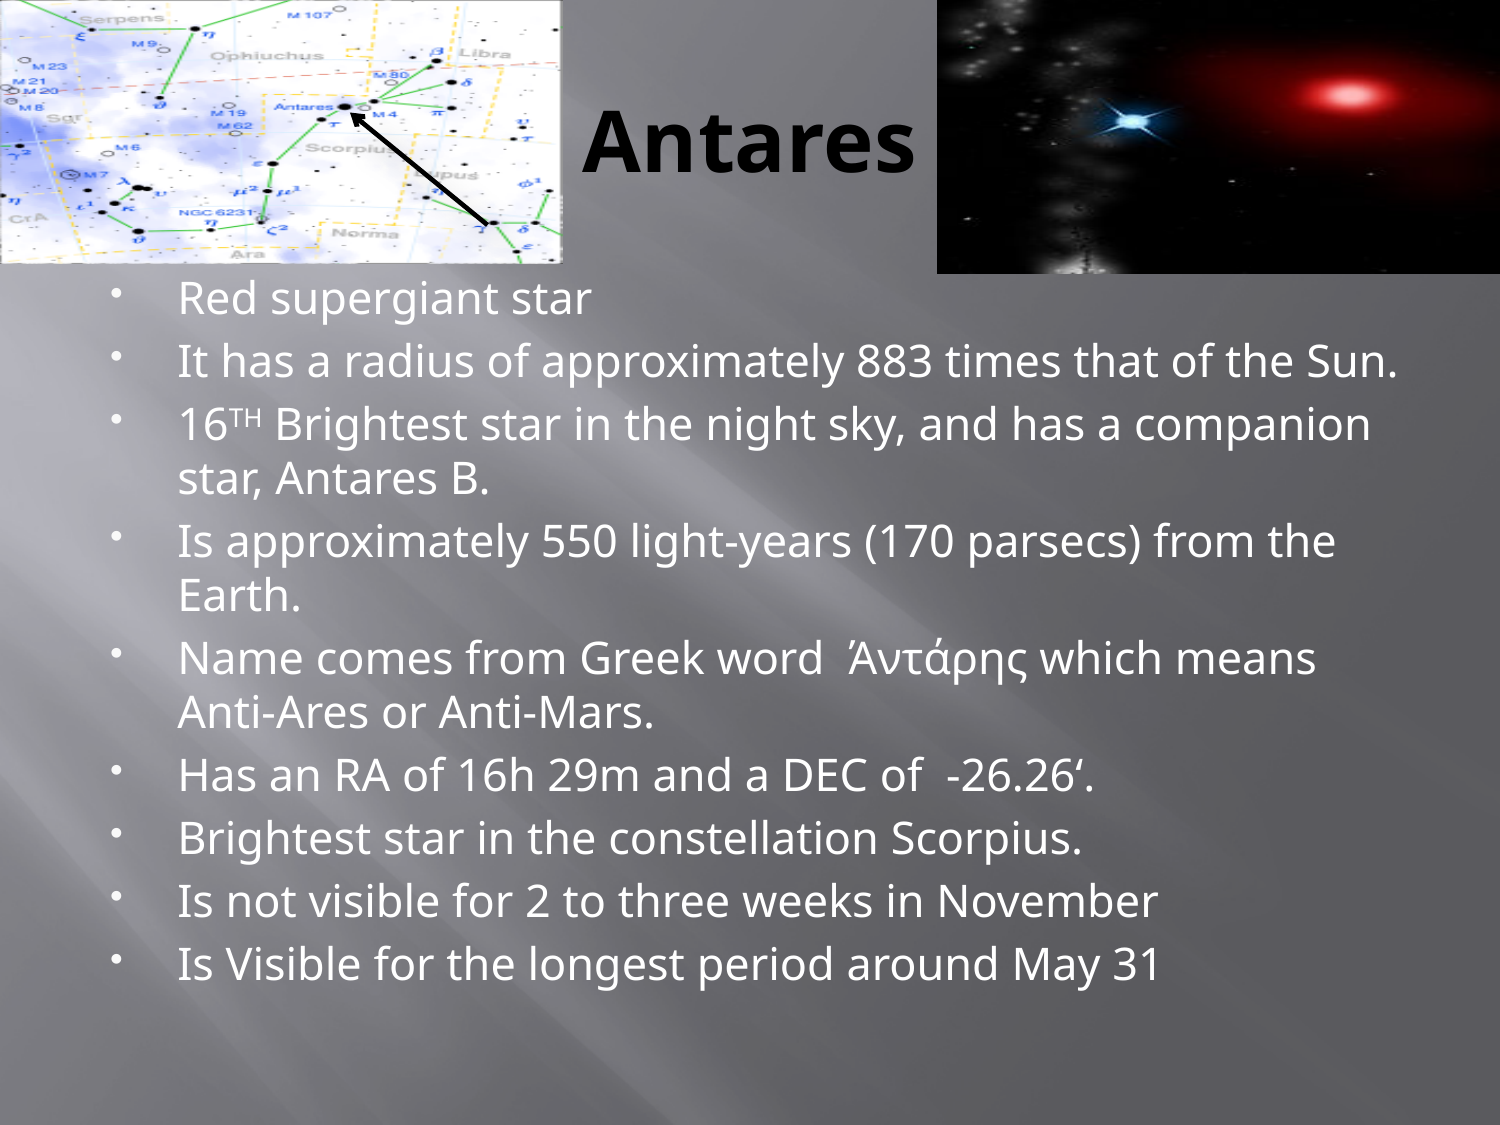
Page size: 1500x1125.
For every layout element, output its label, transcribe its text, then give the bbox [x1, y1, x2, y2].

list Red supergiant star It has a radius of approximately 883 times that of the Sun. 16TH Brightest star in the night sky, and has a companion star, Antares B. Is approximately 550 light-years (170 parsecs) from the Earth. Name comes from Greek word Άντάρης which means Anti-Ares or Anti-Mars. Has an RA of 16h 29m and a DEC of -26.26‘. Brightest star in the constellation Scorpius. Is not visible for 2 to three weeks in November Is Visible for the longest period around May 31 [75, 262, 1425, 1035]
picture [0, 0, 563, 264]
picture [937, 0, 1500, 274]
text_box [349, 112, 488, 226]
title Antares [606, 45, 937, 233]
